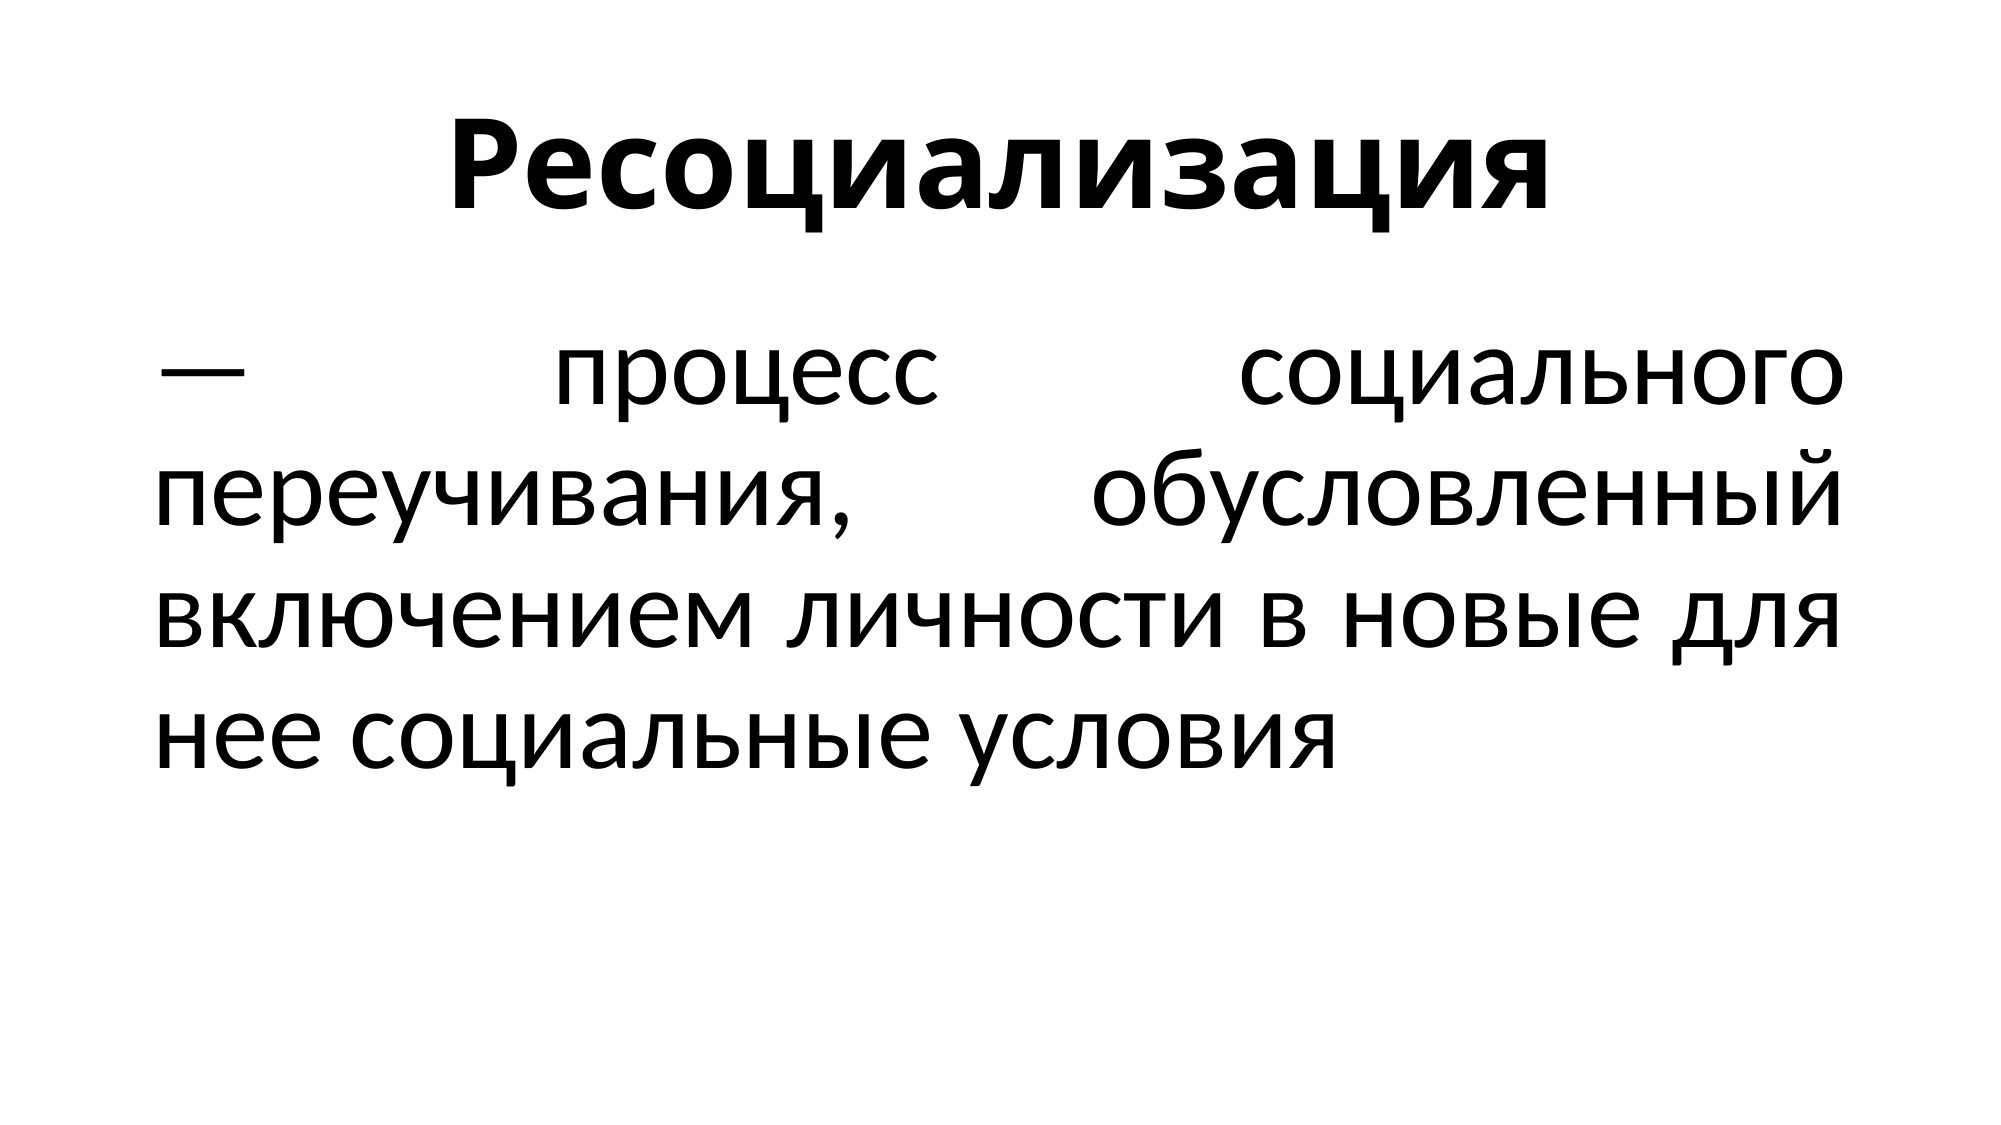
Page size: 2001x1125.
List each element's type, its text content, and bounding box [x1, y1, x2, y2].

title Ресоциализация [137, 59, 1863, 278]
list — процесс социального переучивания, обусловленный включением личности в новые для нее социальные условия [137, 299, 1863, 1014]
